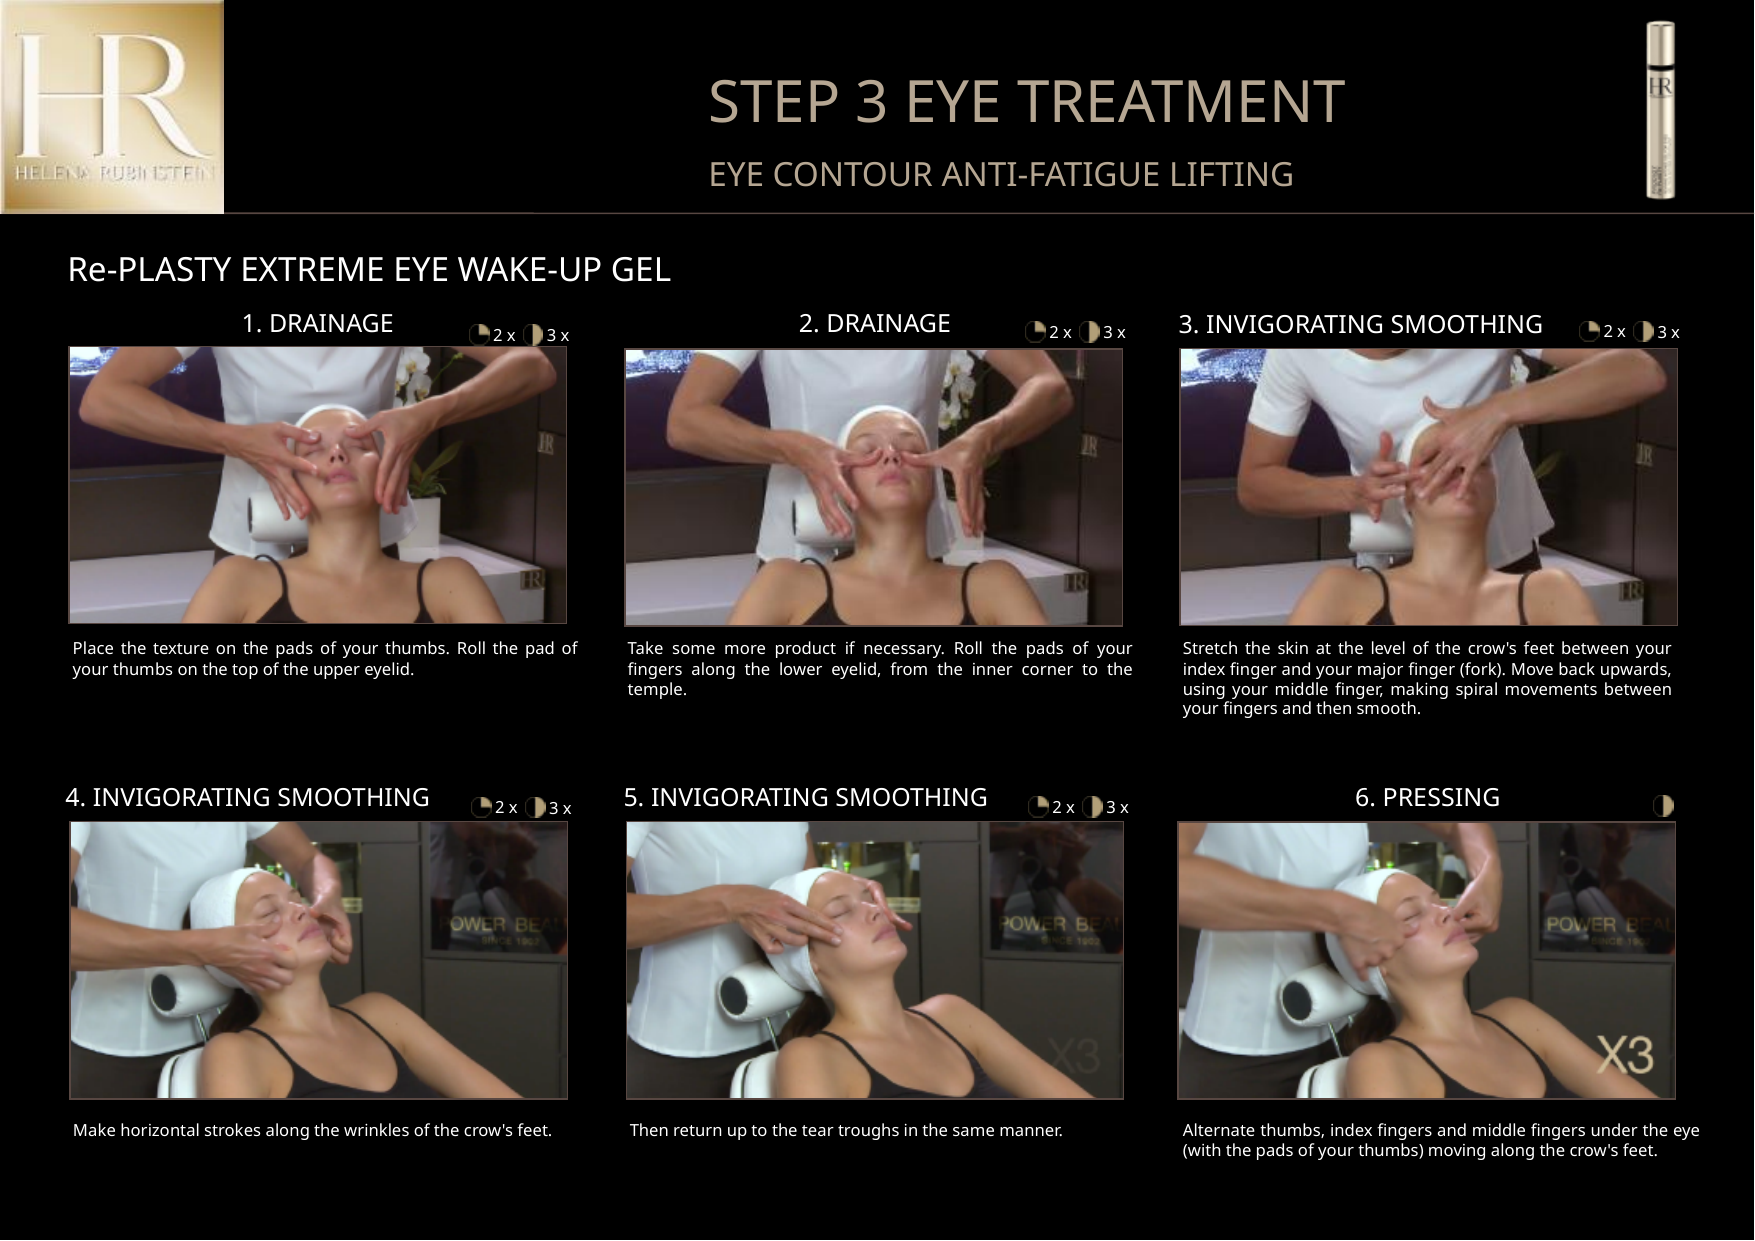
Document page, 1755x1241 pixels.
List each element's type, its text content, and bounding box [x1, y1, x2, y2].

text_box 2. DRAINAGE [627, 300, 1124, 345]
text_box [1028, 789, 1156, 825]
text_box Place the texture on the pads of your thumbs. Roll the pad of your thumbs on the top of the upper eyelid. [57, 630, 594, 686]
text_box Then return up to the tear troughs in the same manner. [615, 1111, 1135, 1147]
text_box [469, 317, 596, 354]
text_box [471, 789, 598, 826]
text_box Make horizontal strokes along the wrinkles of the crow's feet. [58, 1111, 578, 1147]
text_box 5. INVIGORATING SMOOTHING [558, 773, 1055, 819]
text_box 6. PRESSING [1179, 774, 1676, 820]
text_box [1025, 314, 1152, 350]
text_box 4. INVIGORATING SMOOTHING [0, 773, 497, 819]
picture [1178, 822, 1675, 1099]
text_box 1. DRAINAGE [69, 300, 566, 345]
text_box Stretch the skin at the level of the crow's feet between your index finger and your major finger (fork). Move back upwards, using your middle finger, making spiral movements between your fingers and then smooth. [1168, 630, 1688, 726]
picture [0, 0, 224, 214]
picture [625, 349, 1122, 626]
picture [626, 822, 1124, 1099]
picture [1638, 17, 1683, 206]
text_box Alternate thumbs, index fingers and middle fingers under the eye (with the pads of your thumbs) moving along the crow's feet. [1168, 1111, 1716, 1167]
picture [69, 346, 566, 624]
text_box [1579, 313, 1707, 350]
picture [1653, 795, 1674, 817]
picture [70, 822, 567, 1099]
text_box 3. INVIGORATING SMOOTHING [1113, 301, 1610, 346]
text_box Re-PLASTY EXTREME EYE WAKE-UP GEL [52, 241, 1019, 296]
text_box Take some more product if necessary. Roll the pads of your fingers along the lower eyelid, from the inner corner to the temple. [612, 630, 1149, 706]
text_box STEP 3 EYE TREATMENT EYE CONTOUR ANTI-FATIGUE LIFTING [693, 57, 1643, 257]
picture [1180, 348, 1677, 626]
